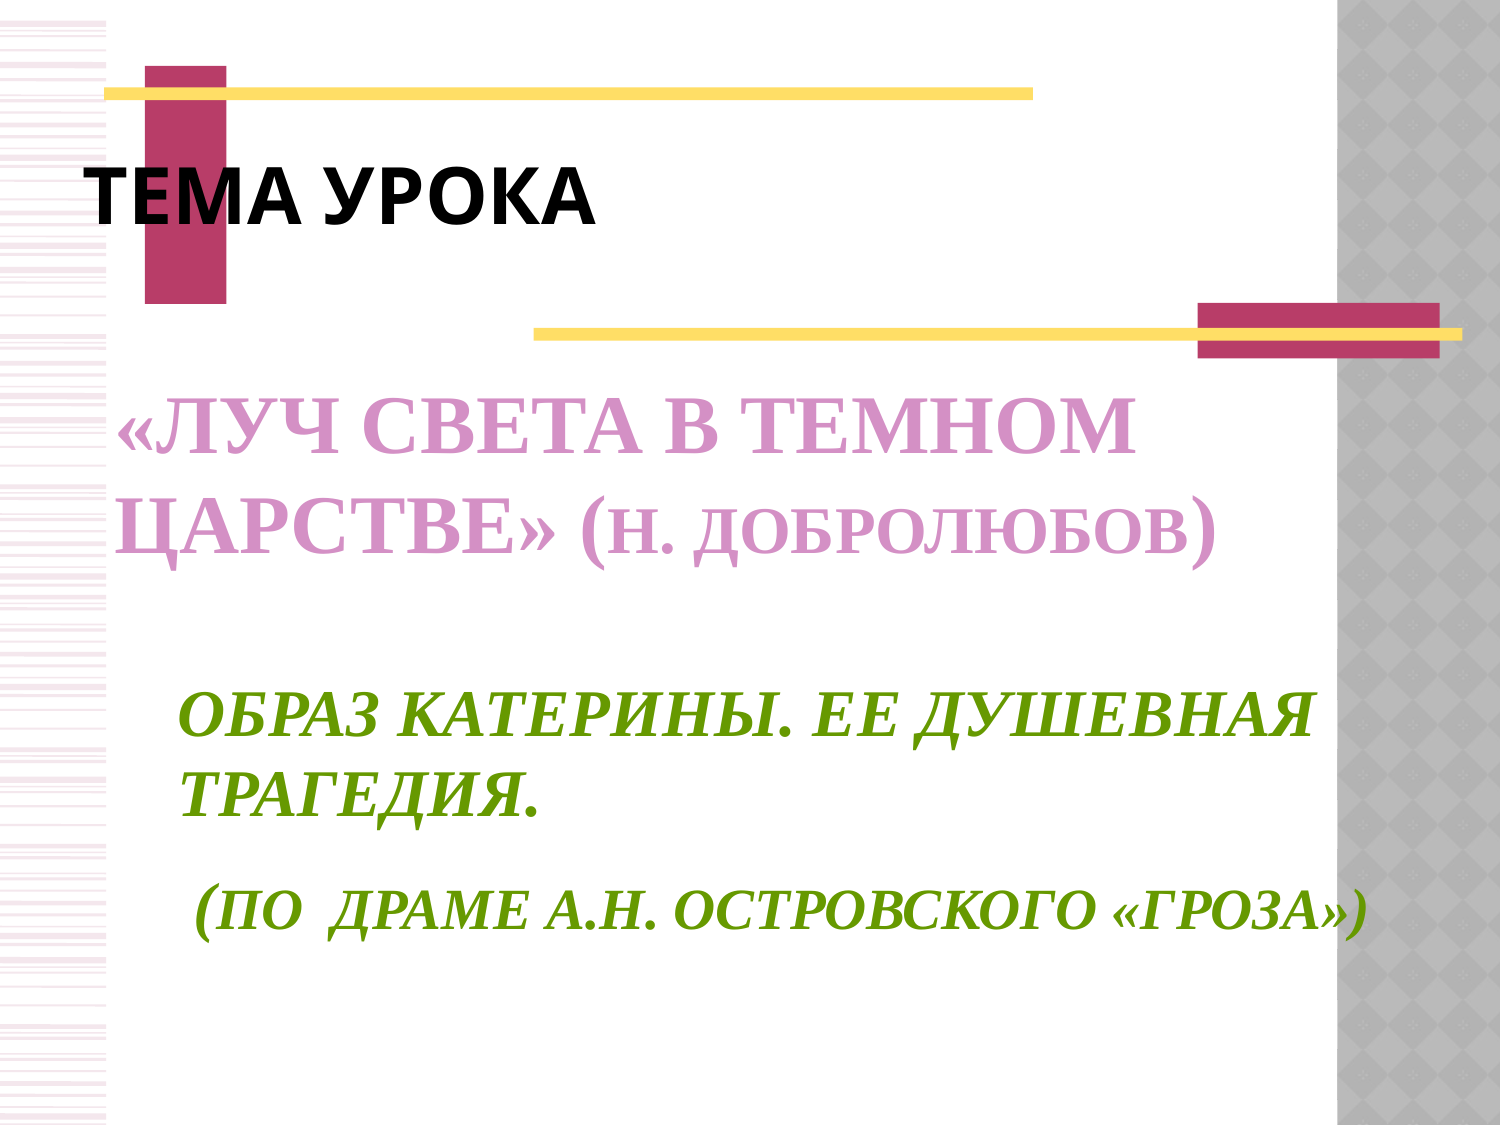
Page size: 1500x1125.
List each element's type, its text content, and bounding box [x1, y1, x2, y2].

text_box «ЛУЧ СВЕТА В ТЕМНОМ ЦАРСТВЕ» (Н. ДОБРОЛЮБОВ) [99, 362, 1450, 578]
title ТЕМА УРОКА [75, 52, 1263, 240]
text_box ОБРАЗ КАТЕРИНЫ. ЕЕ ДУШЕВНАЯ ТРАГЕДИЯ. (ПО ДРАМЕ А.Н. ОСТРОВСКОГО «ГРОЗА») [162, 662, 1438, 951]
